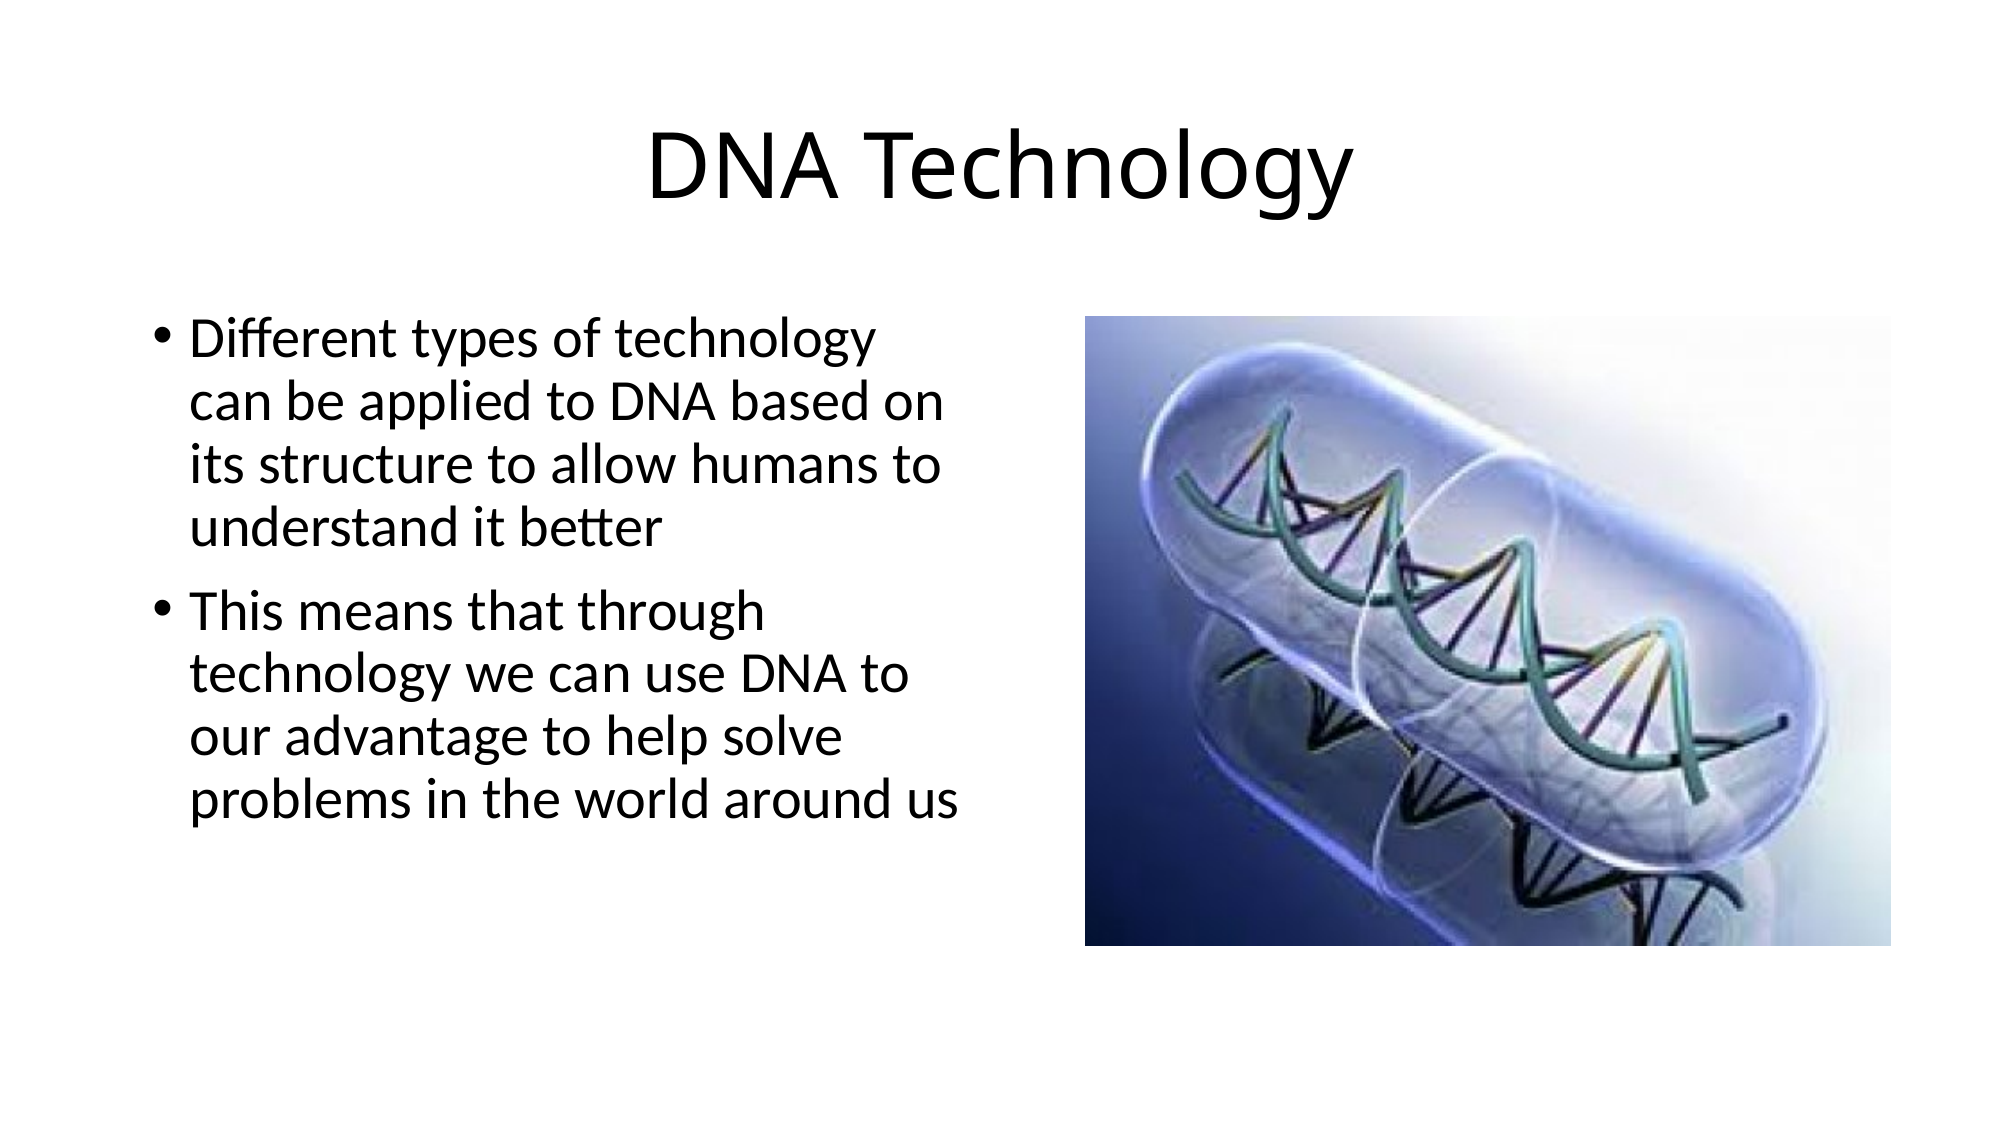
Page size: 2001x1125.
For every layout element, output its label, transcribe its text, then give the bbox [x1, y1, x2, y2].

title DNA Technology [137, 59, 1863, 278]
list Different types of technology can be applied to DNA based on its structure to allow humans to understand it better This means that through technology we can use DNA to our advantage to help solve problems in the world around us [137, 299, 988, 1014]
picture [1085, 316, 1891, 946]
